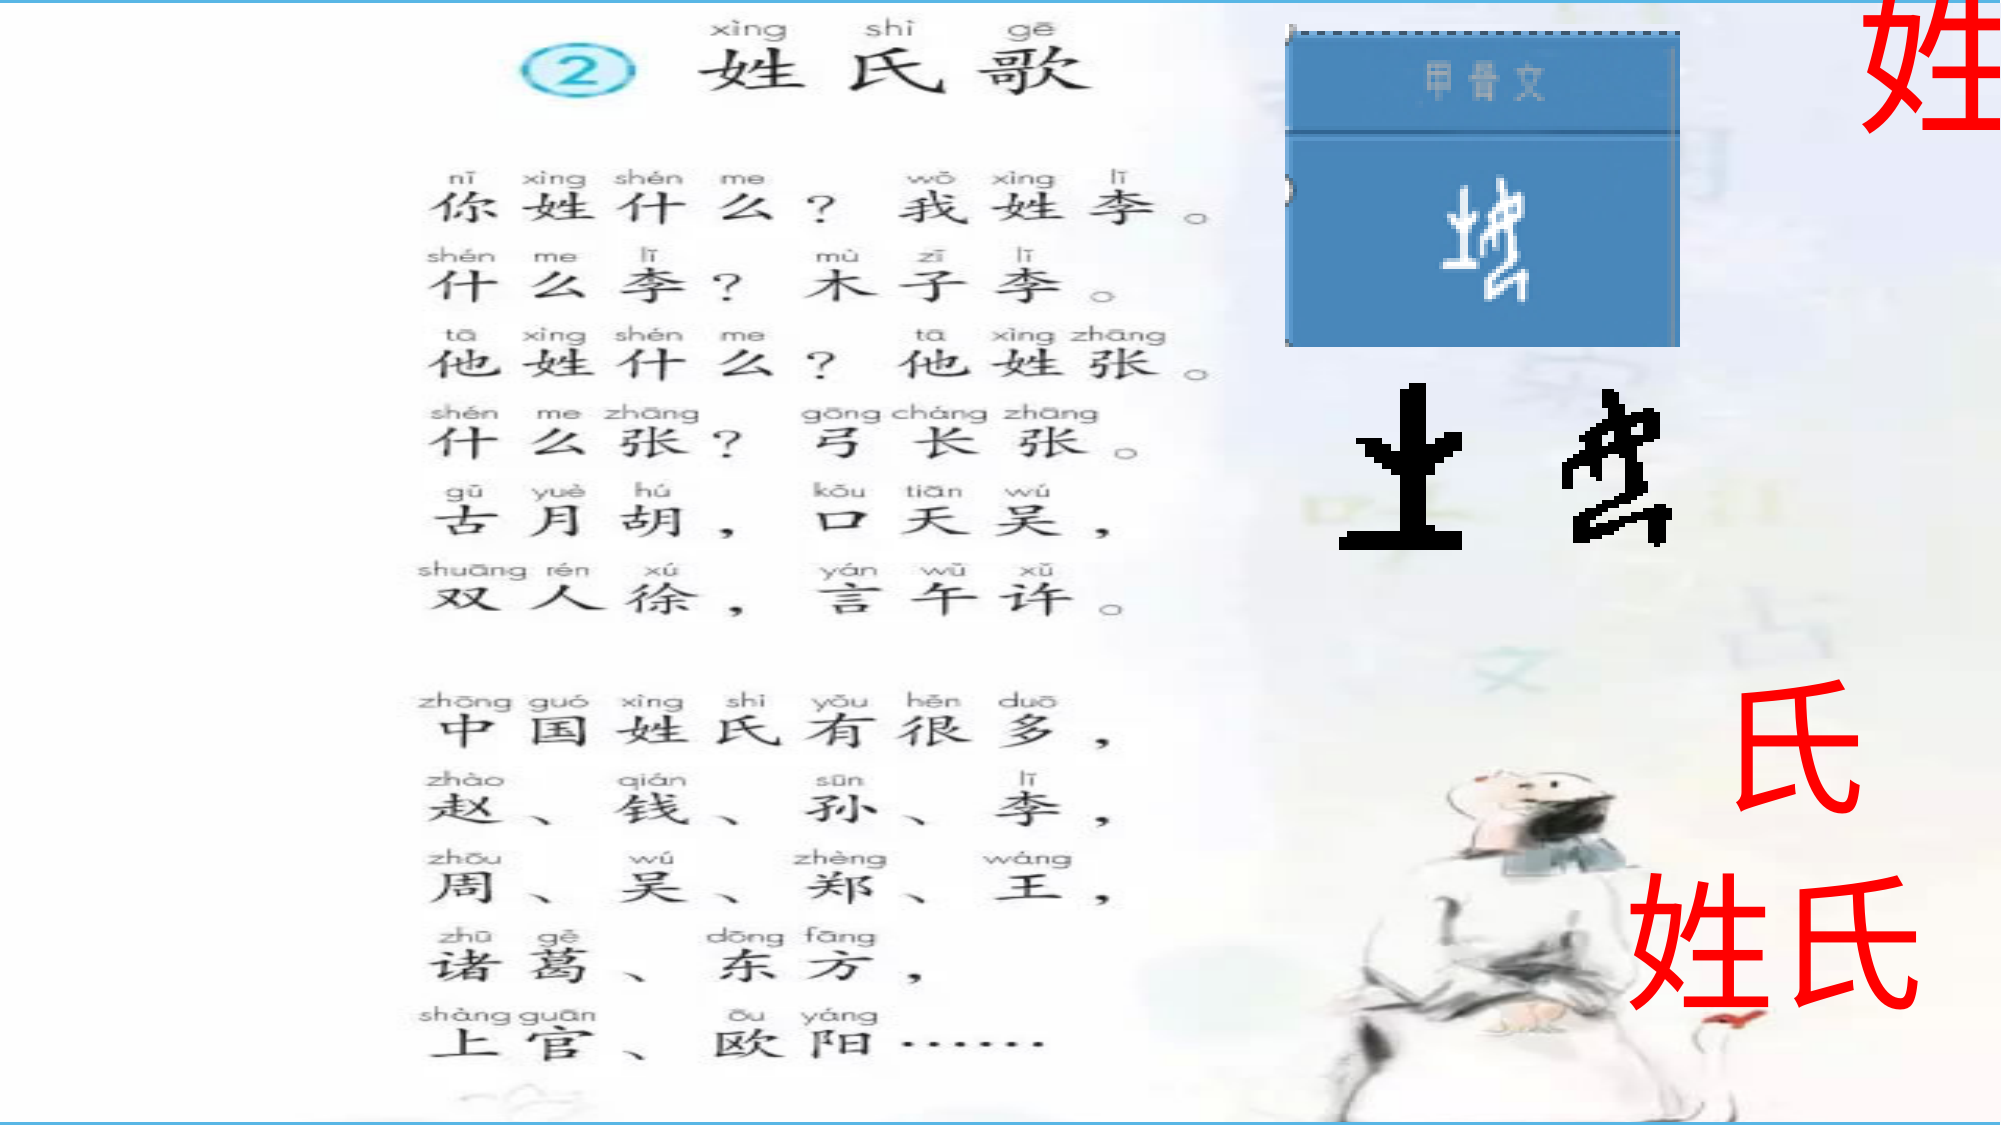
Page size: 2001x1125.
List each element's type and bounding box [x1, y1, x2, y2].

list [1285, 24, 1680, 347]
picture [0, 3, 2001, 1122]
